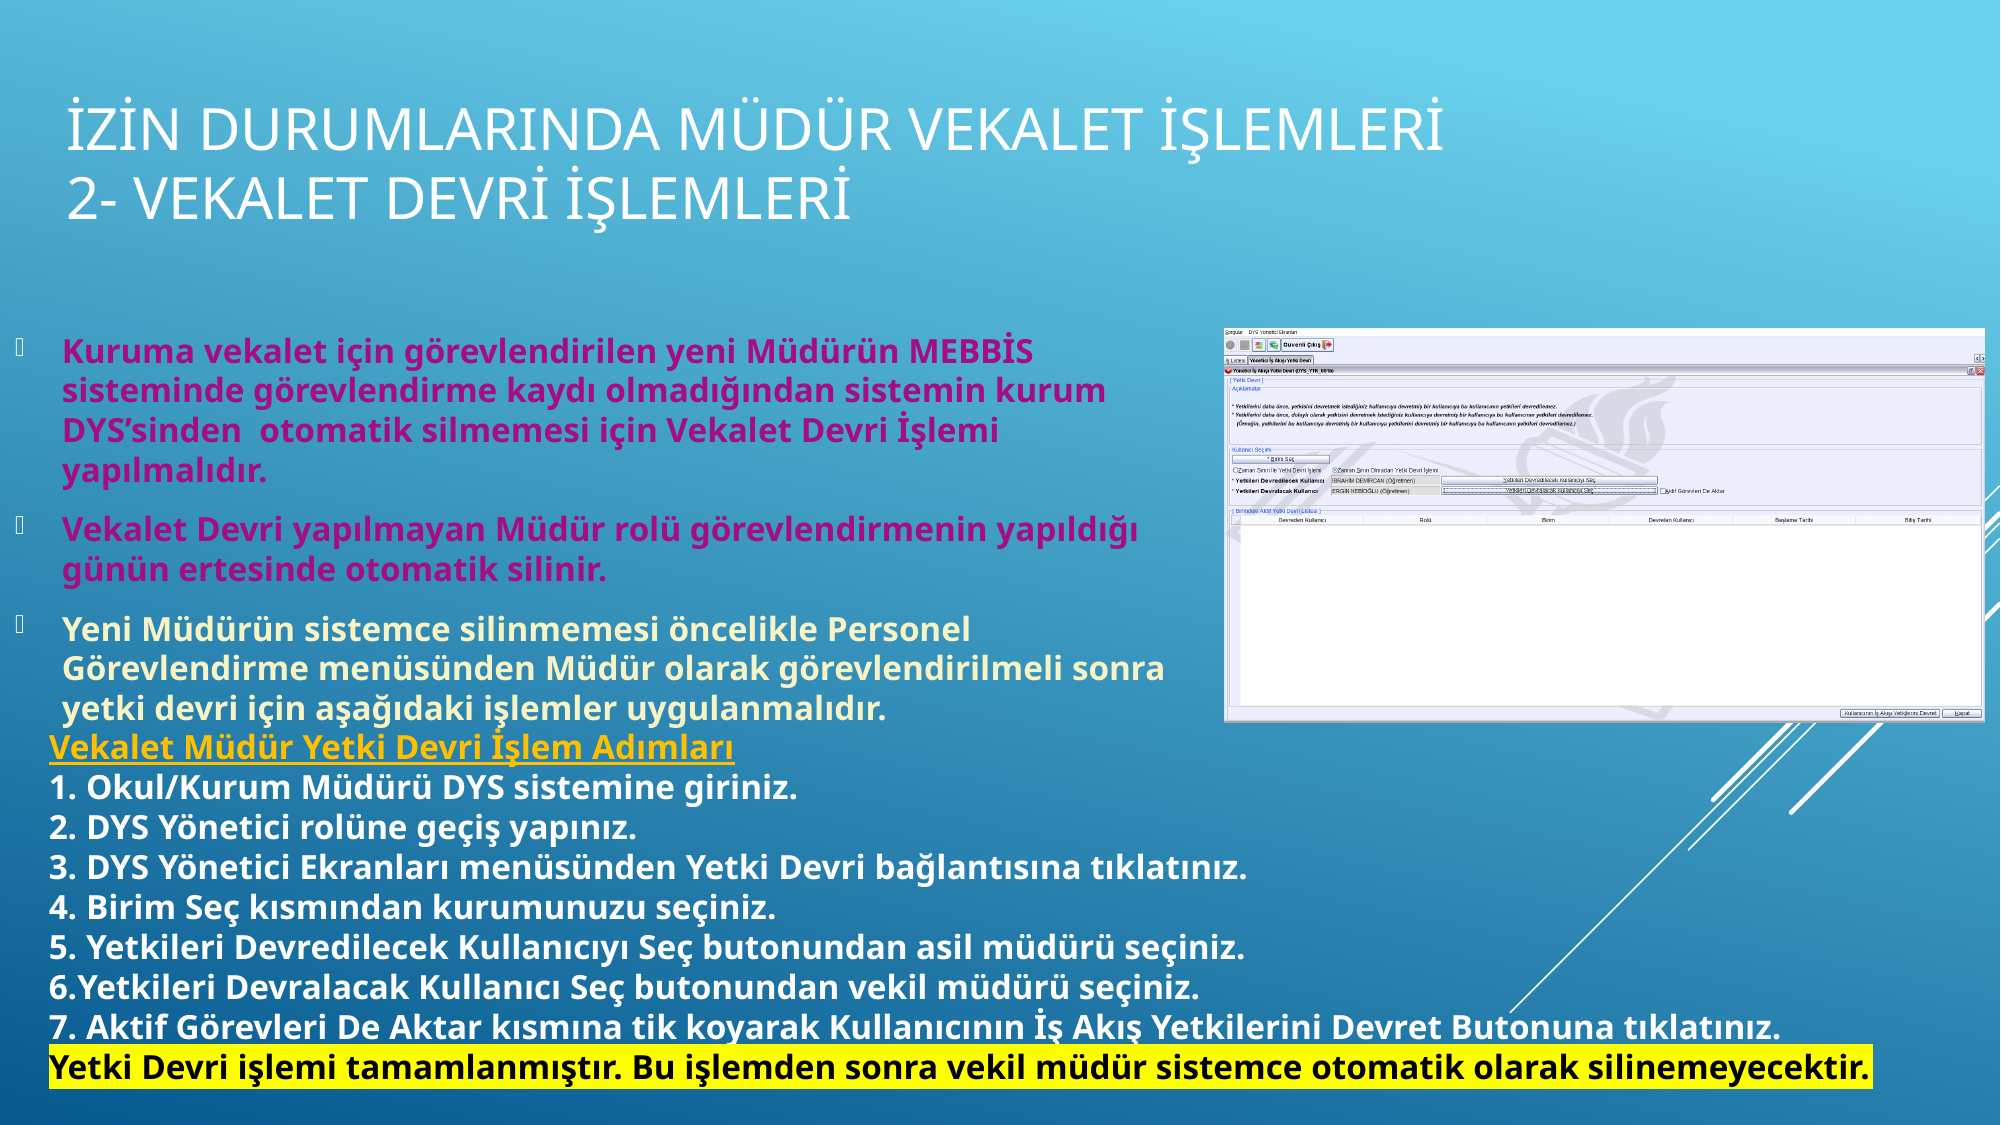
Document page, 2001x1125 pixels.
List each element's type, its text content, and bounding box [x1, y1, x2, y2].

picture [1224, 327, 1985, 723]
text_box Vekalet Müdür Yetki Devri İşlem Adımları Okul/Kurum Müdürü DYS sistemine giriniz. DYS Yönetici rolüne geçiş yapınız. DYS Yönetici Ekranları menüsünden Yetki Devri bağlantısına tıklatınız. Birim Seç kısmından kurumunuzu seçiniz. Yetkileri Devredilecek Kullanıcıyı Seç butonundan asil müdürü seçiniz. Yetkileri Devralacak Kullanıcı Seç butonundan vekil müdürü seçiniz. Aktif Görevleri De Aktar kısmına tik koyarak Kullanıcının İş Akış Yetkilerini Devret Butonuna tıklatınız. Yetki Devri işlemi tamamlanmıştır. Bu işlemden sonra vekil müdür sistemce otomatik olarak silinemeyecektir. [34, 719, 2000, 1125]
title İZİN DURUMLARINDA MÜDÜR VEKALET İŞLEMLERİ 2- Vekalet Devri İşlemleri [50, 82, 1786, 242]
list Kuruma vekalet için görevlendirilen yeni Müdürün MEBBİS sisteminde görevlendirme kaydı olmadığından sistemin kurum DYS’sinden otomatik silmemesi için Vekalet Devri İşlemi yapılmalıdır. Vekalet Devri yapılmayan Müdür rolü görevlendirmenin yapıldığı günün ertesinde otomatik silinir. Yeni Müdürün sistemce silinmemesi öncelikle Personel Görevlendirme menüsünden Müdür olarak görevlendirilmeli sonra yetki devri için aşağıdaki işlemler uygulanmalıdır. [0, 440, 1224, 676]
